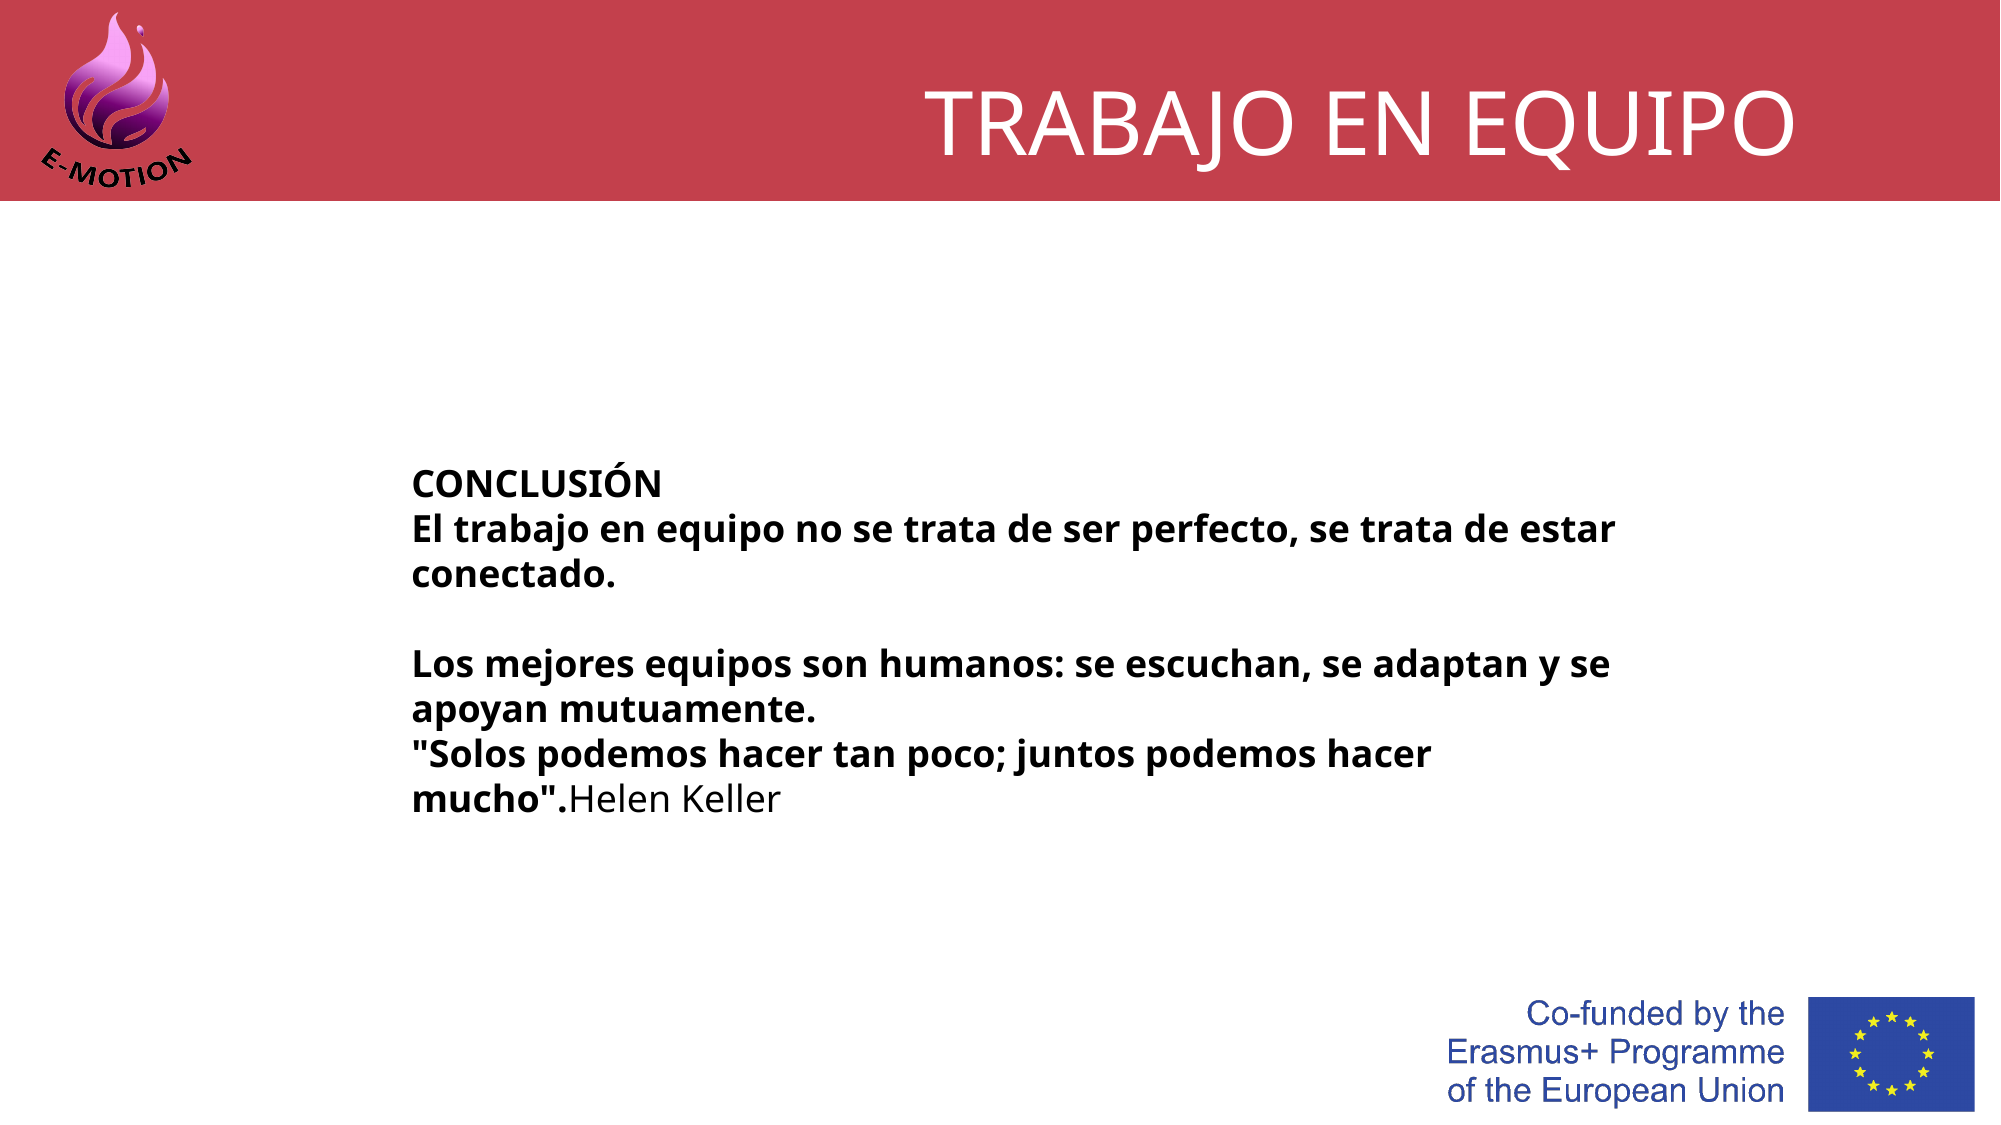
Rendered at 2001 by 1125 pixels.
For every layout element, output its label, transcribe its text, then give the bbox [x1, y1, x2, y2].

picture [0, 0, 253, 247]
text_box CONCLUSIÓN El trabajo en equipo no se trata de ser perfecto, se trata de estar conectado. Los mejores equipos son humanos: se escuchan, se adaptan y se apoyan mutuamente. "Solos podemos hacer tan poco; juntos podemos hacer mucho".Helen Keller [396, 452, 1655, 827]
picture [1396, 995, 1975, 1116]
text_box TRABAJO EN EQUIPO [556, 59, 1815, 334]
